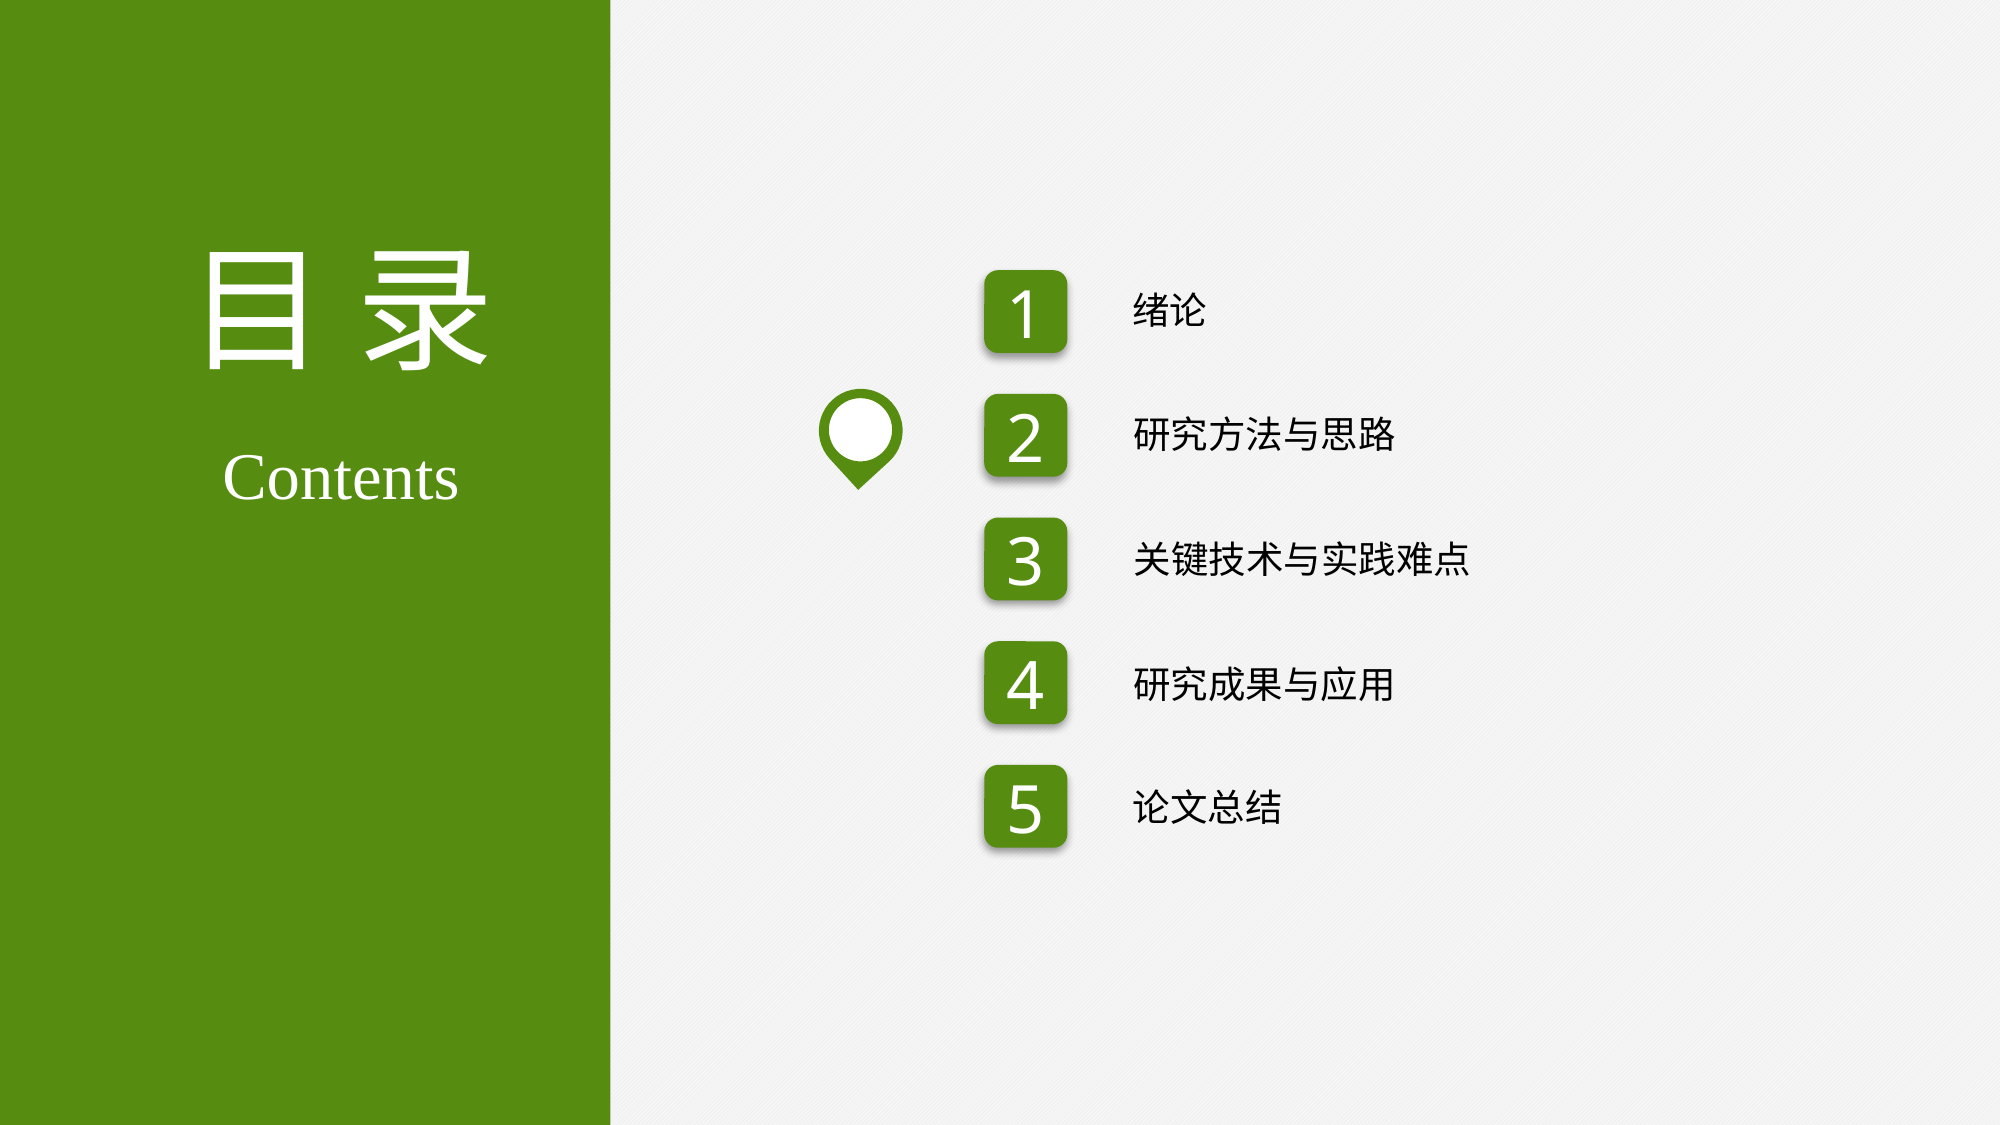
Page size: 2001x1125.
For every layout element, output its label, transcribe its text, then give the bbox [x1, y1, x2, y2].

text_box Contents [207, 425, 475, 521]
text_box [819, 389, 902, 472]
text_box 绪论 [1117, 280, 1223, 340]
text_box 2 [983, 392, 1069, 478]
text_box 3 [983, 516, 1069, 602]
text_box 目 录 [173, 214, 509, 395]
text_box 5 [983, 763, 1069, 849]
text_box 1 [983, 269, 1069, 355]
text_box 论文总结 [1117, 776, 1298, 836]
text_box 研究方法与思路 [1118, 403, 1411, 464]
text_box 研究成果与应用 [1118, 653, 1411, 714]
text_box 关键技术与实践难点 [1118, 528, 1486, 589]
text_box 4 [983, 640, 1069, 726]
text_box [0, 0, 611, 1125]
